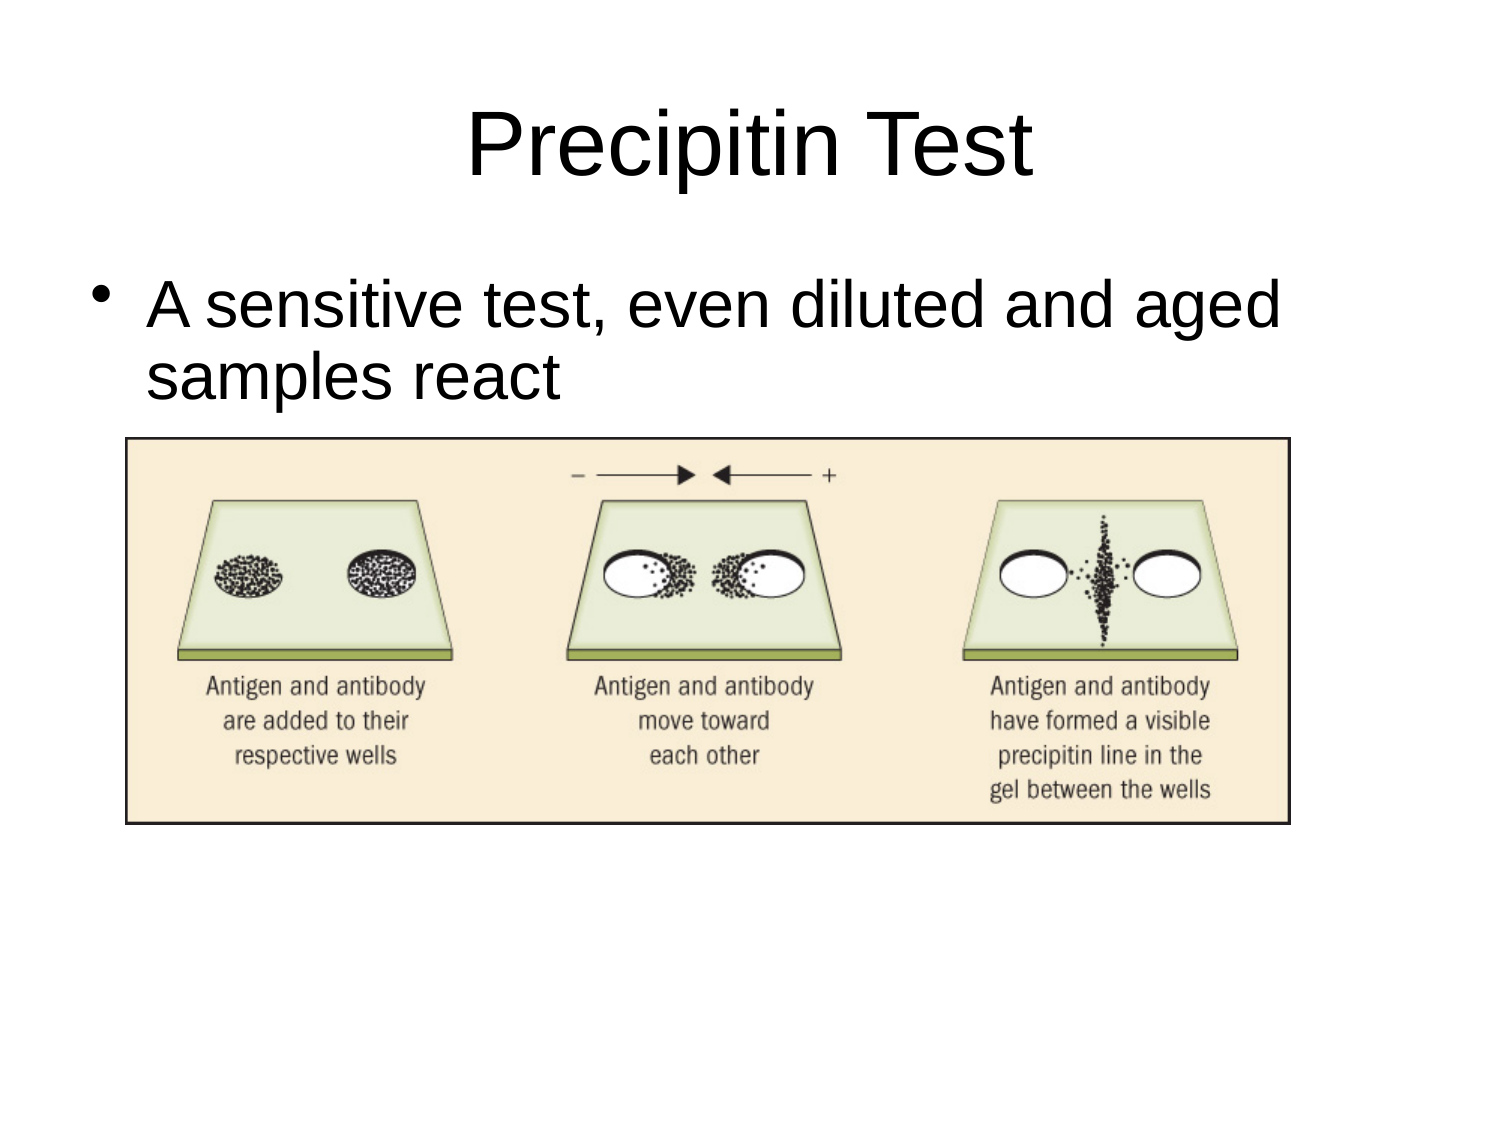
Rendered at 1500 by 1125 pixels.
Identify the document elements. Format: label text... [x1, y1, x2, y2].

list A sensitive test, even diluted and aged samples react [75, 262, 1425, 1005]
title Precipitin Test [75, 45, 1425, 233]
picture [124, 437, 1291, 825]
